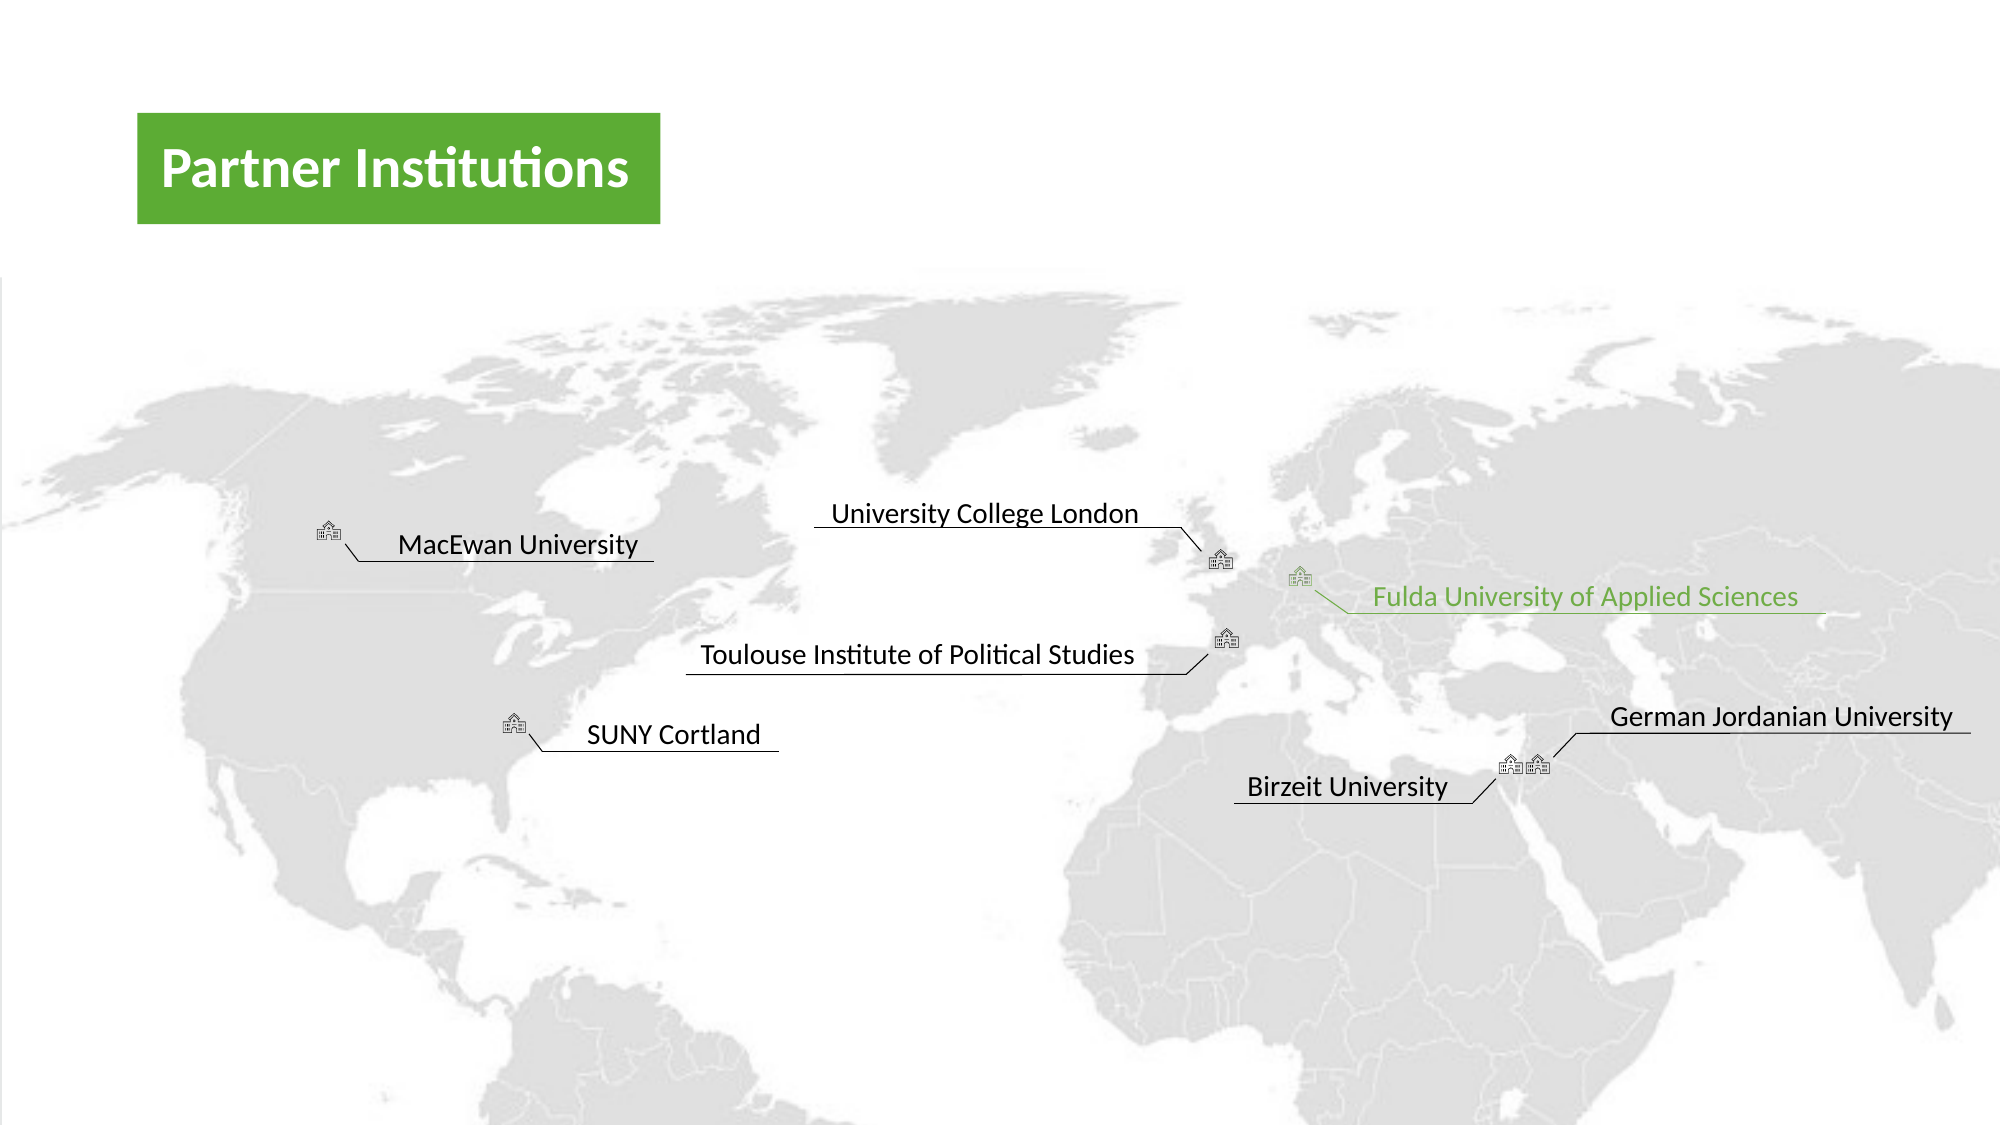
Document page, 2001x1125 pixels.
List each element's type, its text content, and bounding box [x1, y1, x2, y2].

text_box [499, 707, 793, 759]
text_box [814, 486, 1236, 574]
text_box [1522, 689, 2000, 779]
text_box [1232, 748, 1526, 811]
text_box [685, 622, 1242, 679]
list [1, 267, 2000, 1125]
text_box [1285, 560, 1833, 621]
title Partner Institutions [137, 112, 661, 225]
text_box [313, 514, 669, 569]
